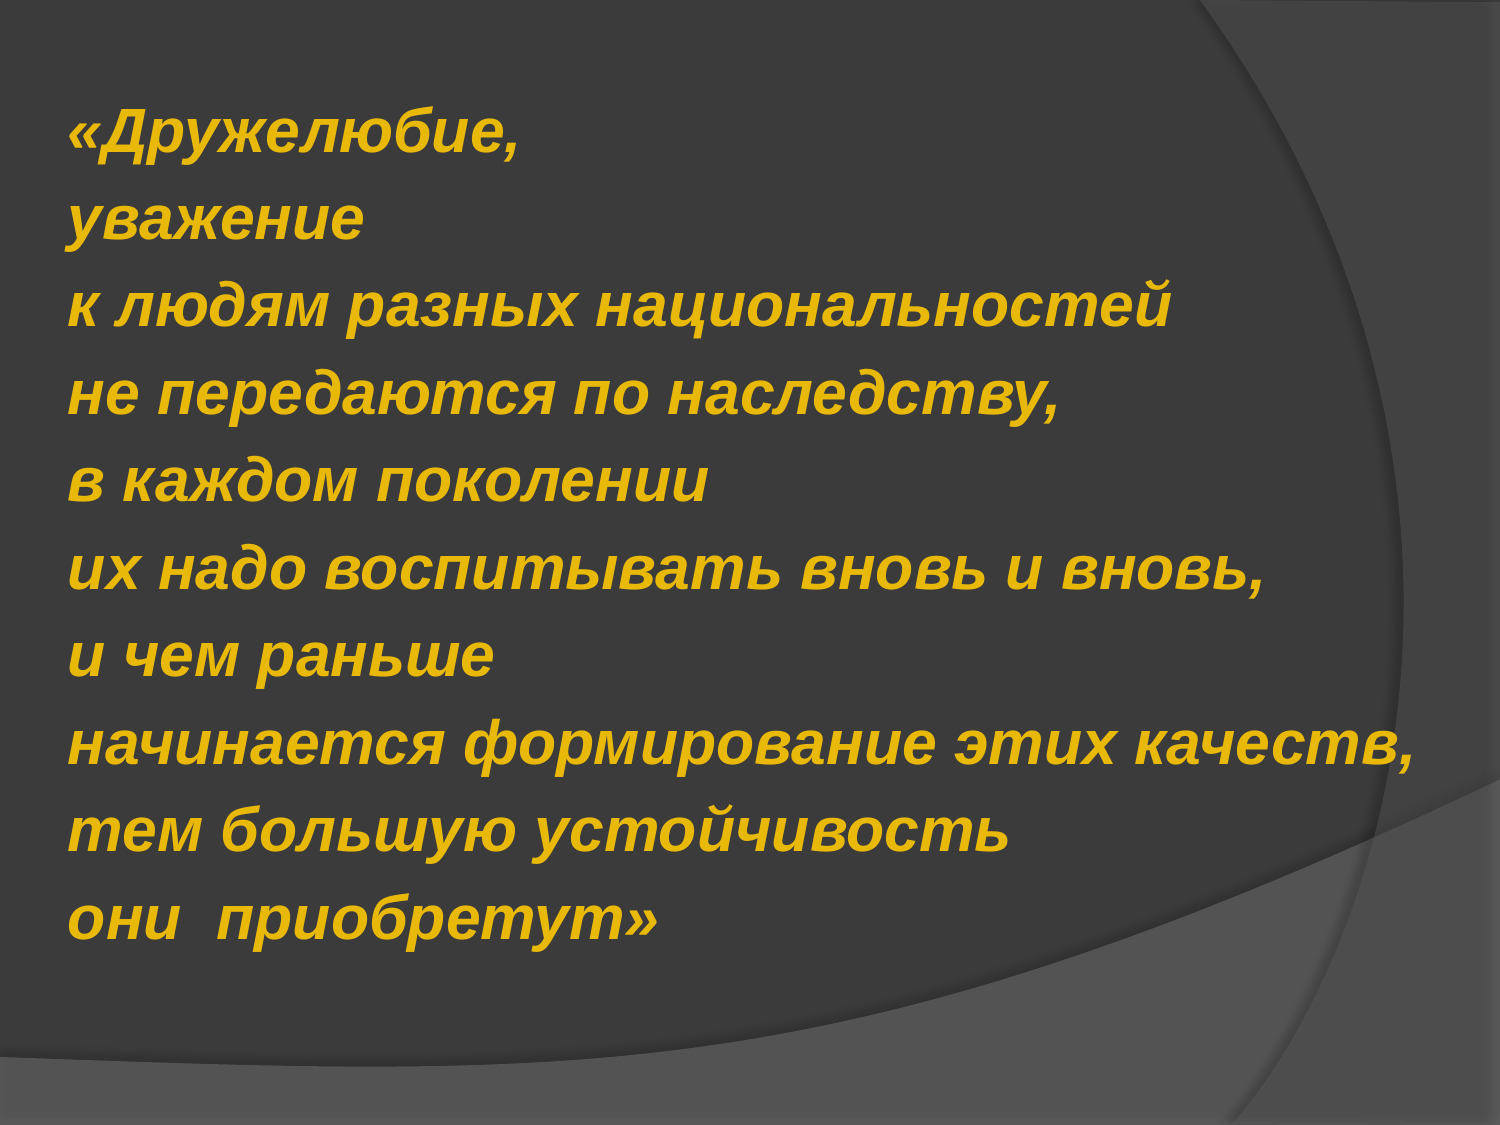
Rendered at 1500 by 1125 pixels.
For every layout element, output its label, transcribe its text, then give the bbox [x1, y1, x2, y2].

list «Дружелюбие, уважение к людям разных национальностей не передаются по наследству, в каждом поколении их надо воспитывать вновь и вновь, и чем раньше начинается формирование этих качеств, тем большую устойчивость они приобретут» [46, 81, 1454, 989]
